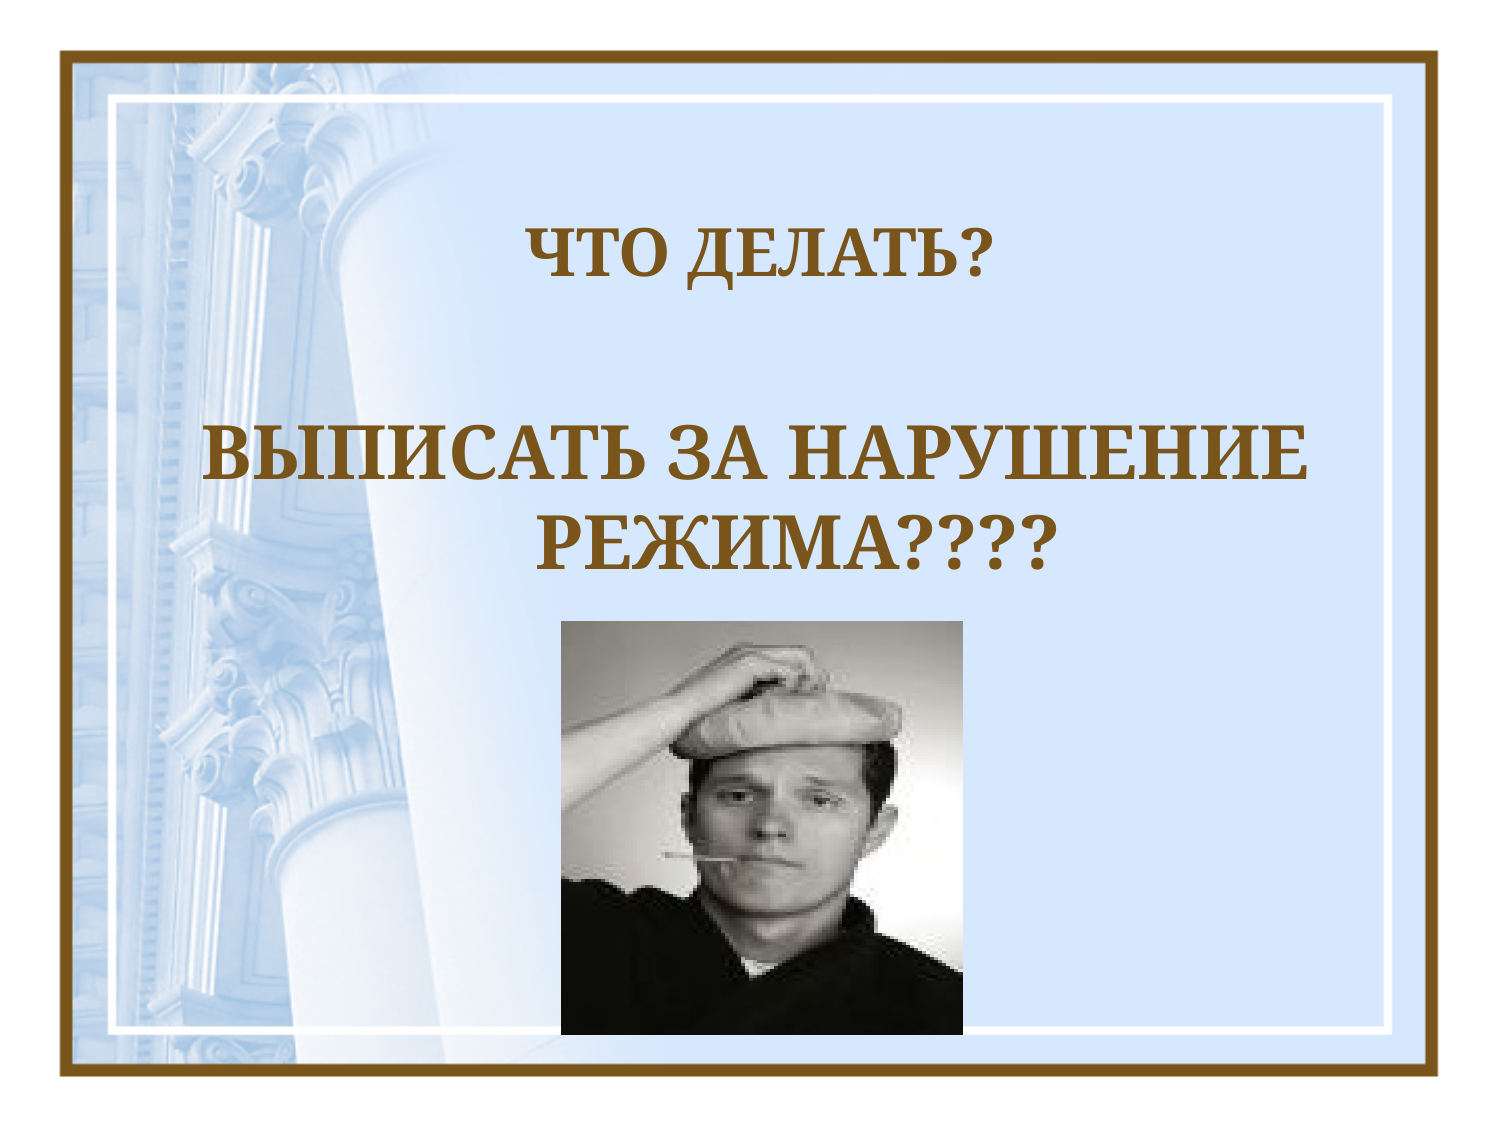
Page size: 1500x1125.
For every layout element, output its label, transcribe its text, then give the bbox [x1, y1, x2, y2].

title ЧТО ДЕЛАТЬ? [206, 160, 1315, 339]
list ВЫПИСАТЬ ЗА НАРУШЕНИЕ РЕЖИМА???? [88, 396, 1424, 1035]
picture [0, 0, 1500, 1125]
